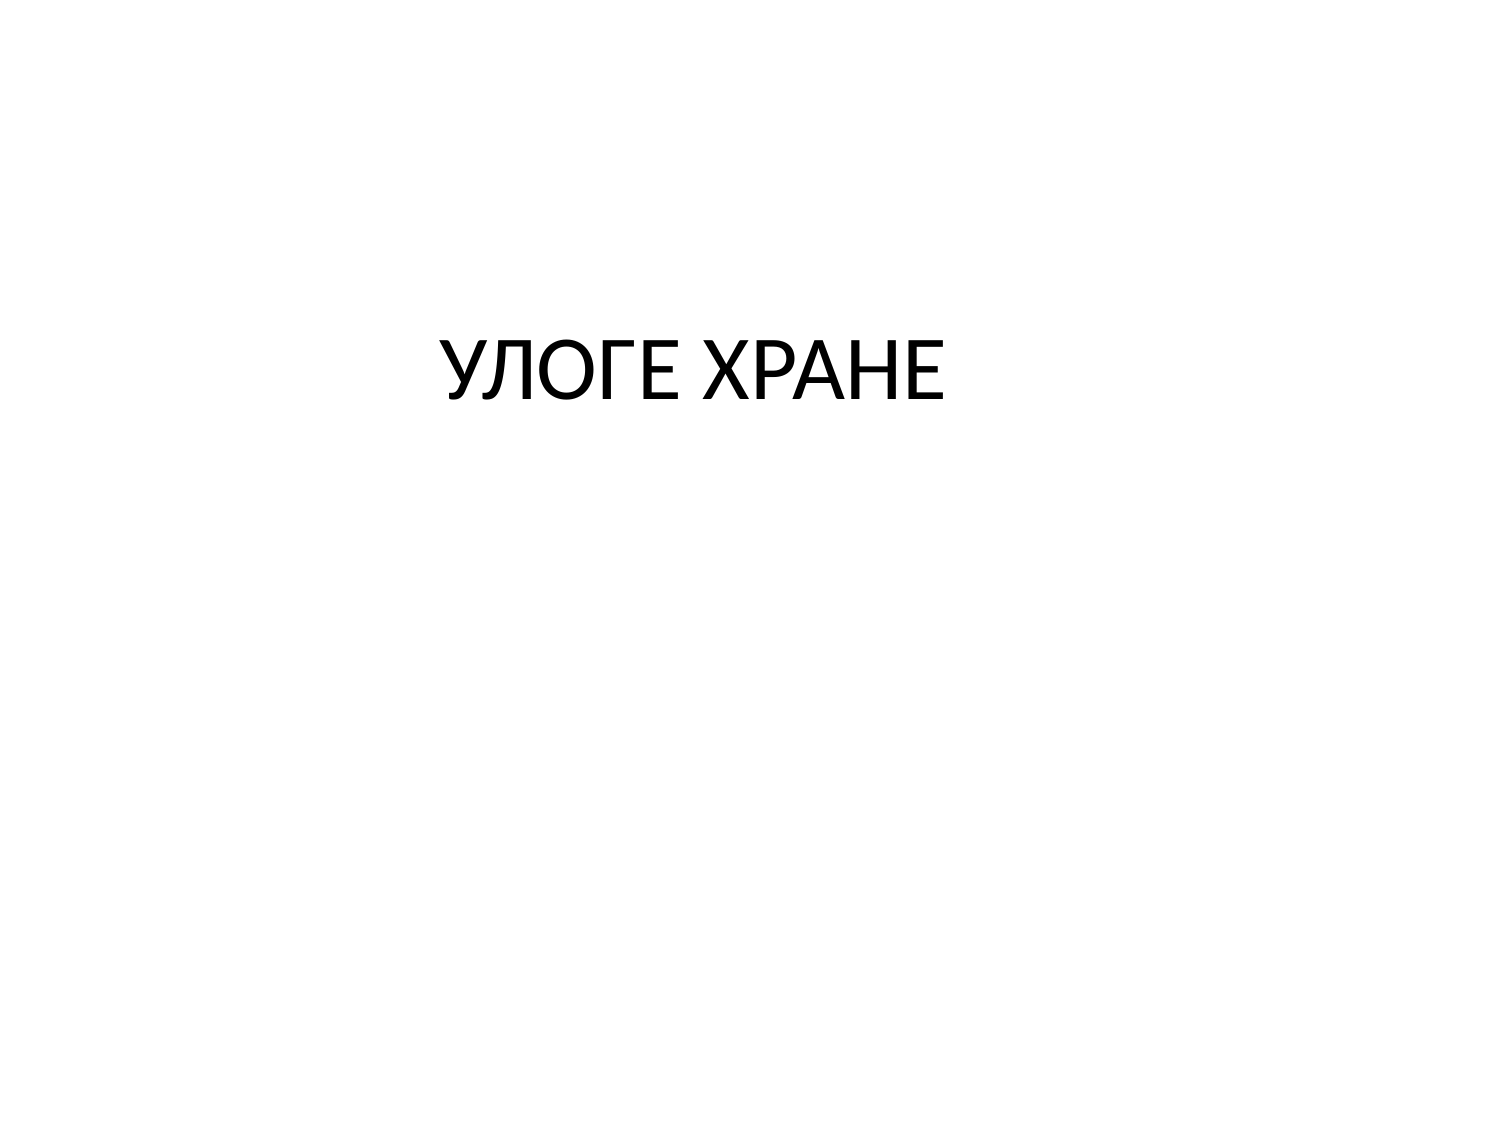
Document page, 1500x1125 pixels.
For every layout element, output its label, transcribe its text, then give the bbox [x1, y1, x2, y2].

text_box УЛОГЕ ХРАНЕ [215, 301, 1172, 426]
